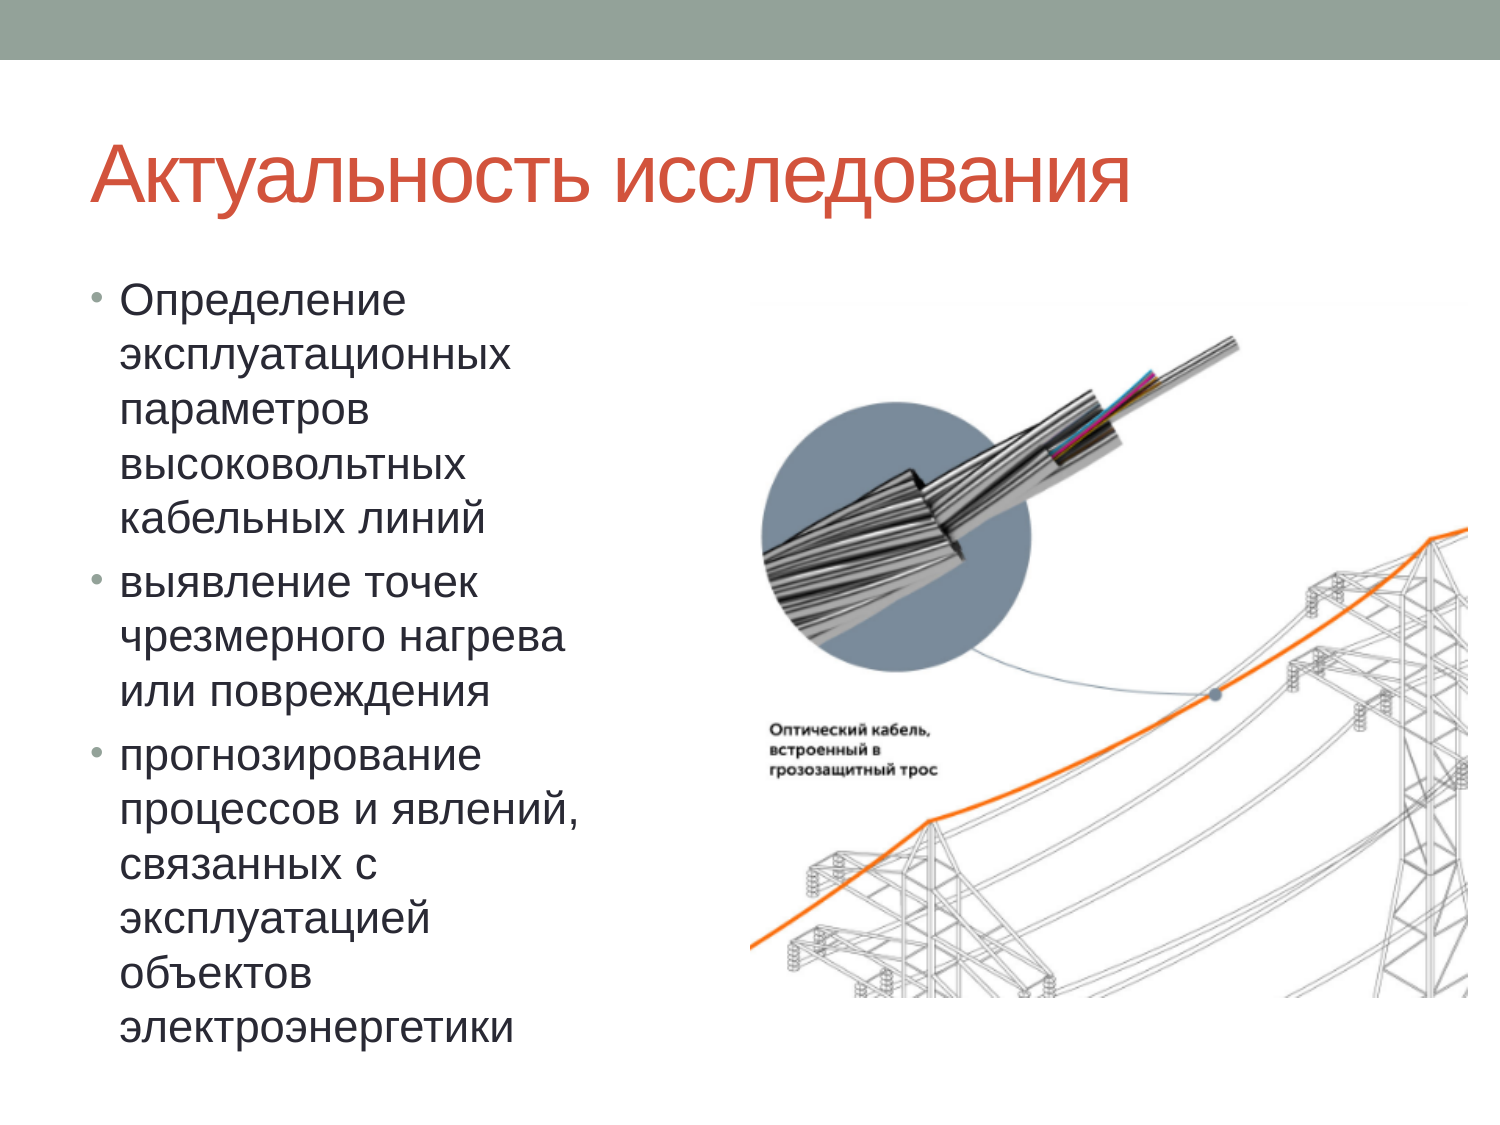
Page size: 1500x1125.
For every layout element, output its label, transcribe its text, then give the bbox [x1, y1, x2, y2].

picture [749, 302, 1468, 999]
list Определение эксплуатационных параметров высоковольтных кабельных линий выявление точек чрезмерного нагрева или повреждения прогнозирование процессов и явлений, связанных с эксплуатацией объектов электроэнергетики [75, 262, 609, 1063]
title Актуальность исследования [75, 87, 1425, 250]
